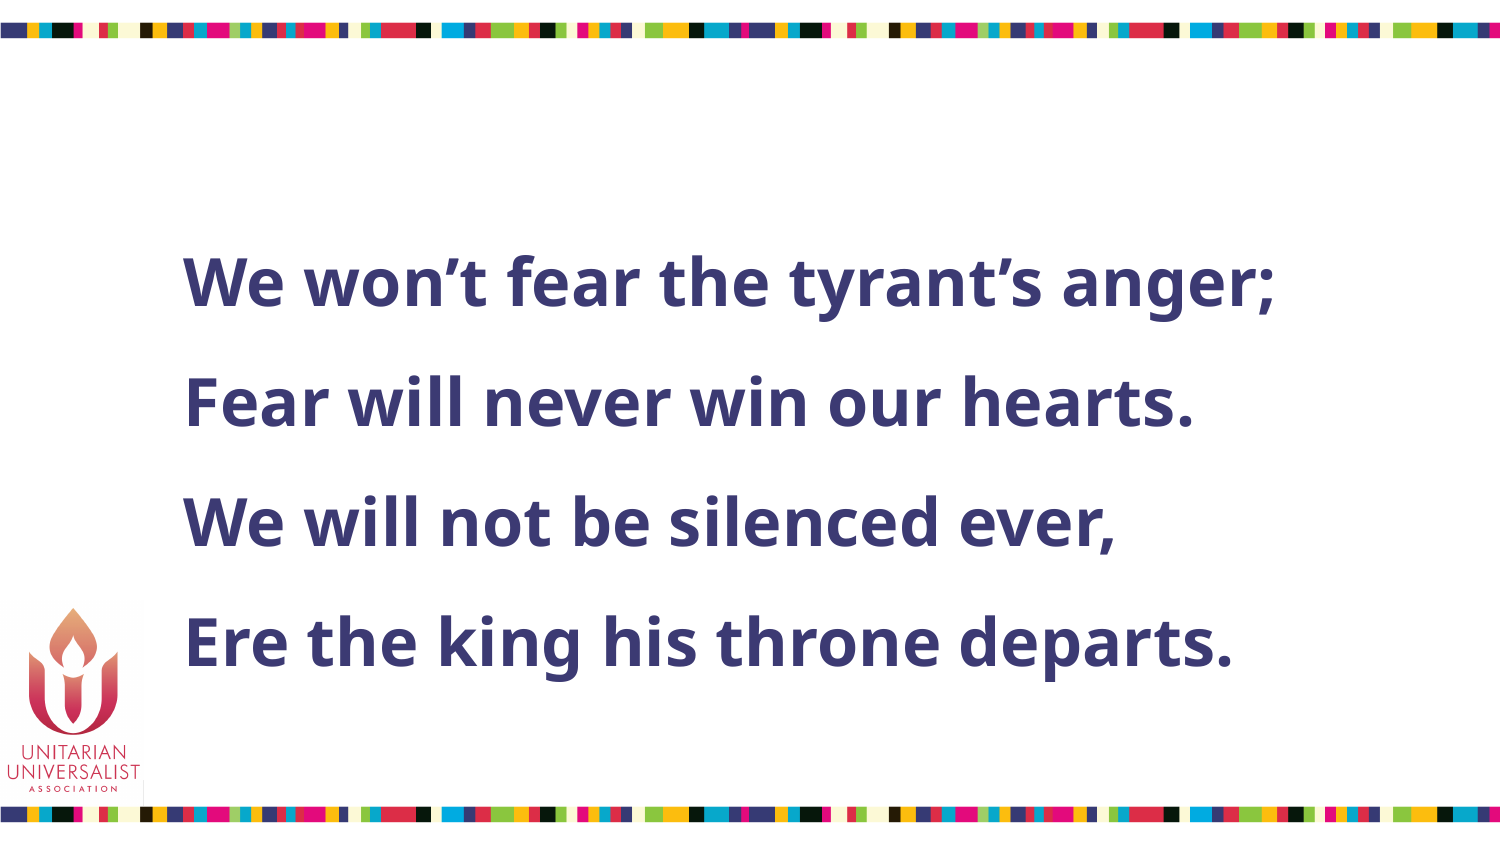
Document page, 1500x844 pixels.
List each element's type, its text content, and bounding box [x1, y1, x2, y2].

picture [0, 22, 1500, 40]
picture [0, 600, 1500, 824]
text_box We won’t fear the tyrant’s anger; Fear will never win our hearts. We will not be silenced ever, Ere the king his throne departs. [168, 184, 1421, 695]
